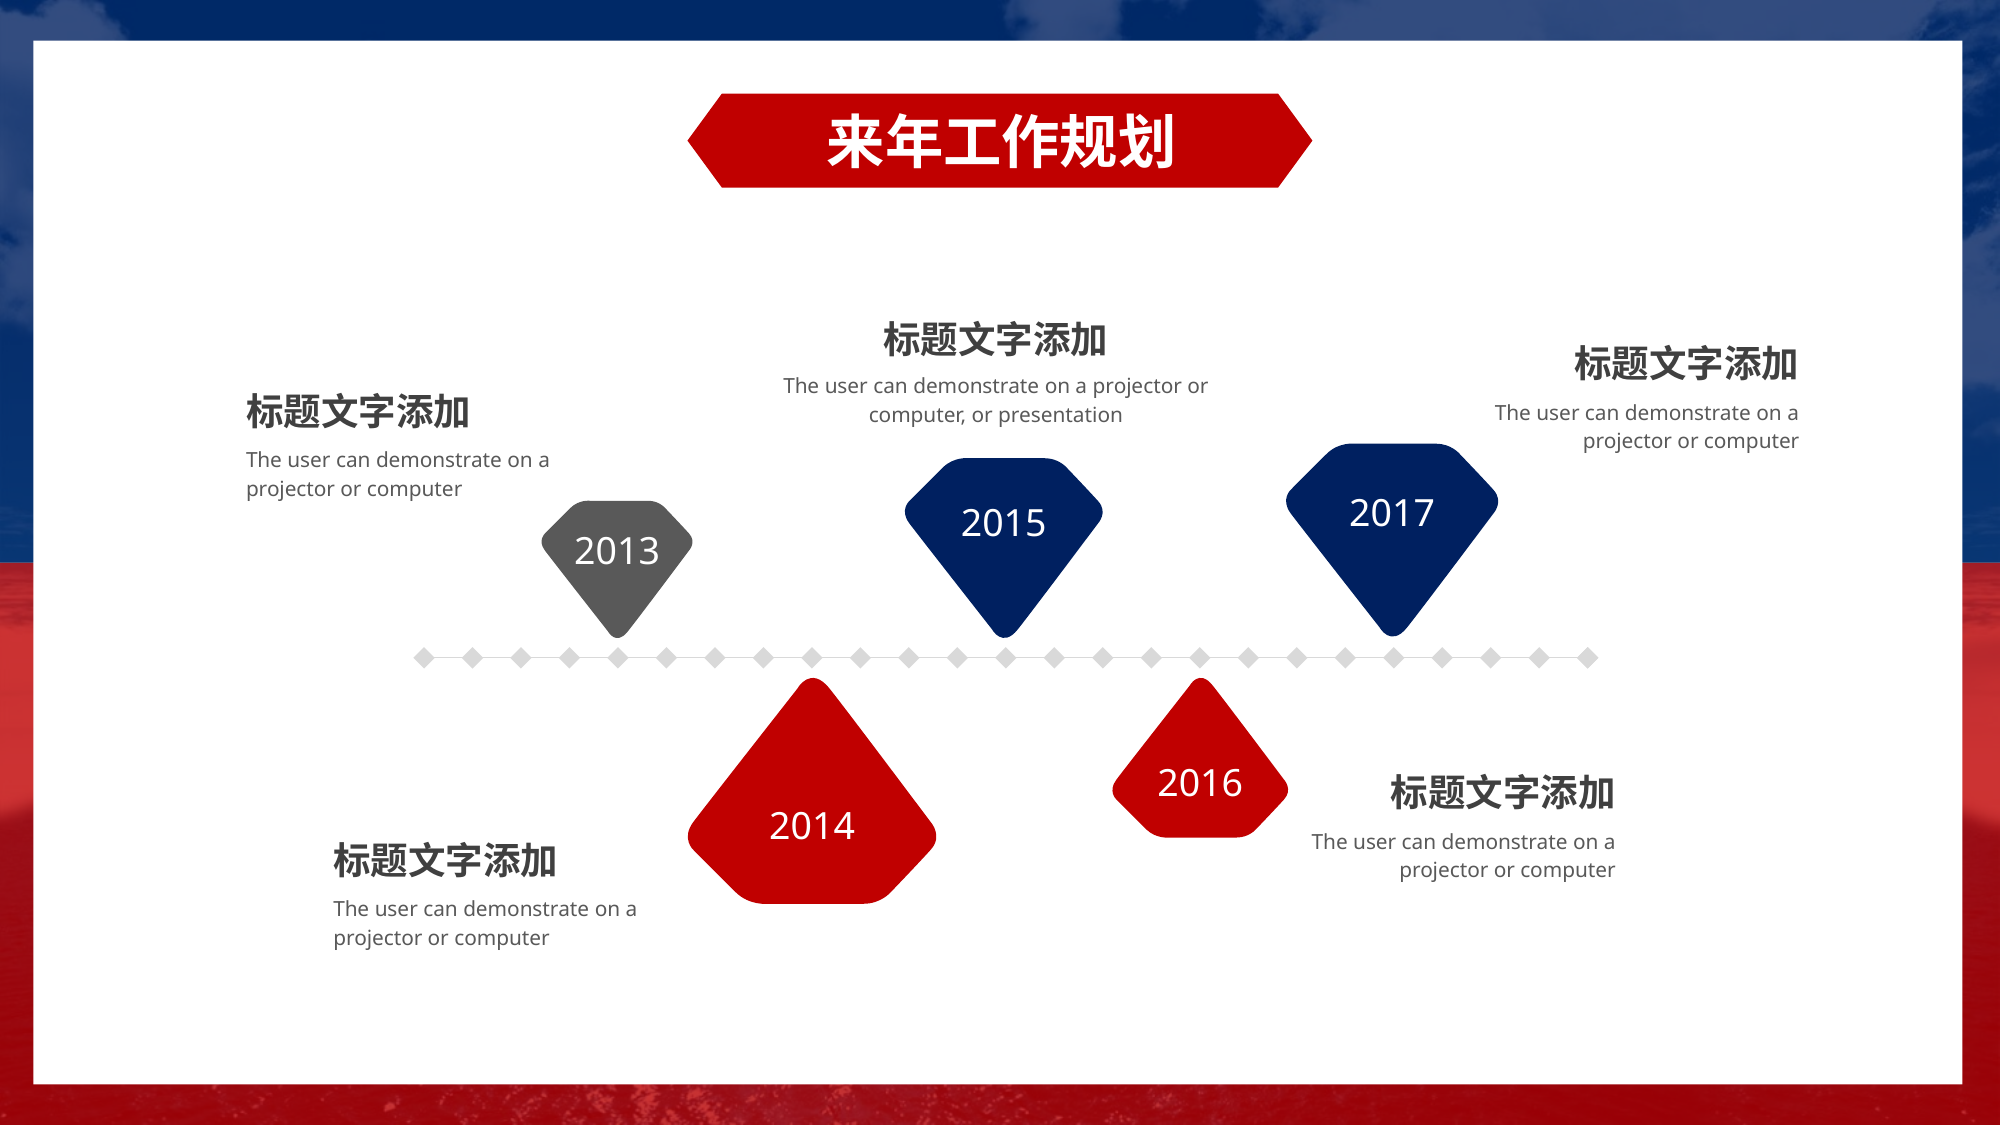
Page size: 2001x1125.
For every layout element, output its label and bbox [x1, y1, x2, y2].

text_box [364, 443, 1636, 904]
text_box [1428, 332, 1814, 462]
text_box [1244, 762, 1631, 891]
text_box [231, 380, 617, 509]
text_box [687, 93, 1313, 188]
text_box [318, 829, 705, 958]
text_box [739, 308, 1252, 435]
